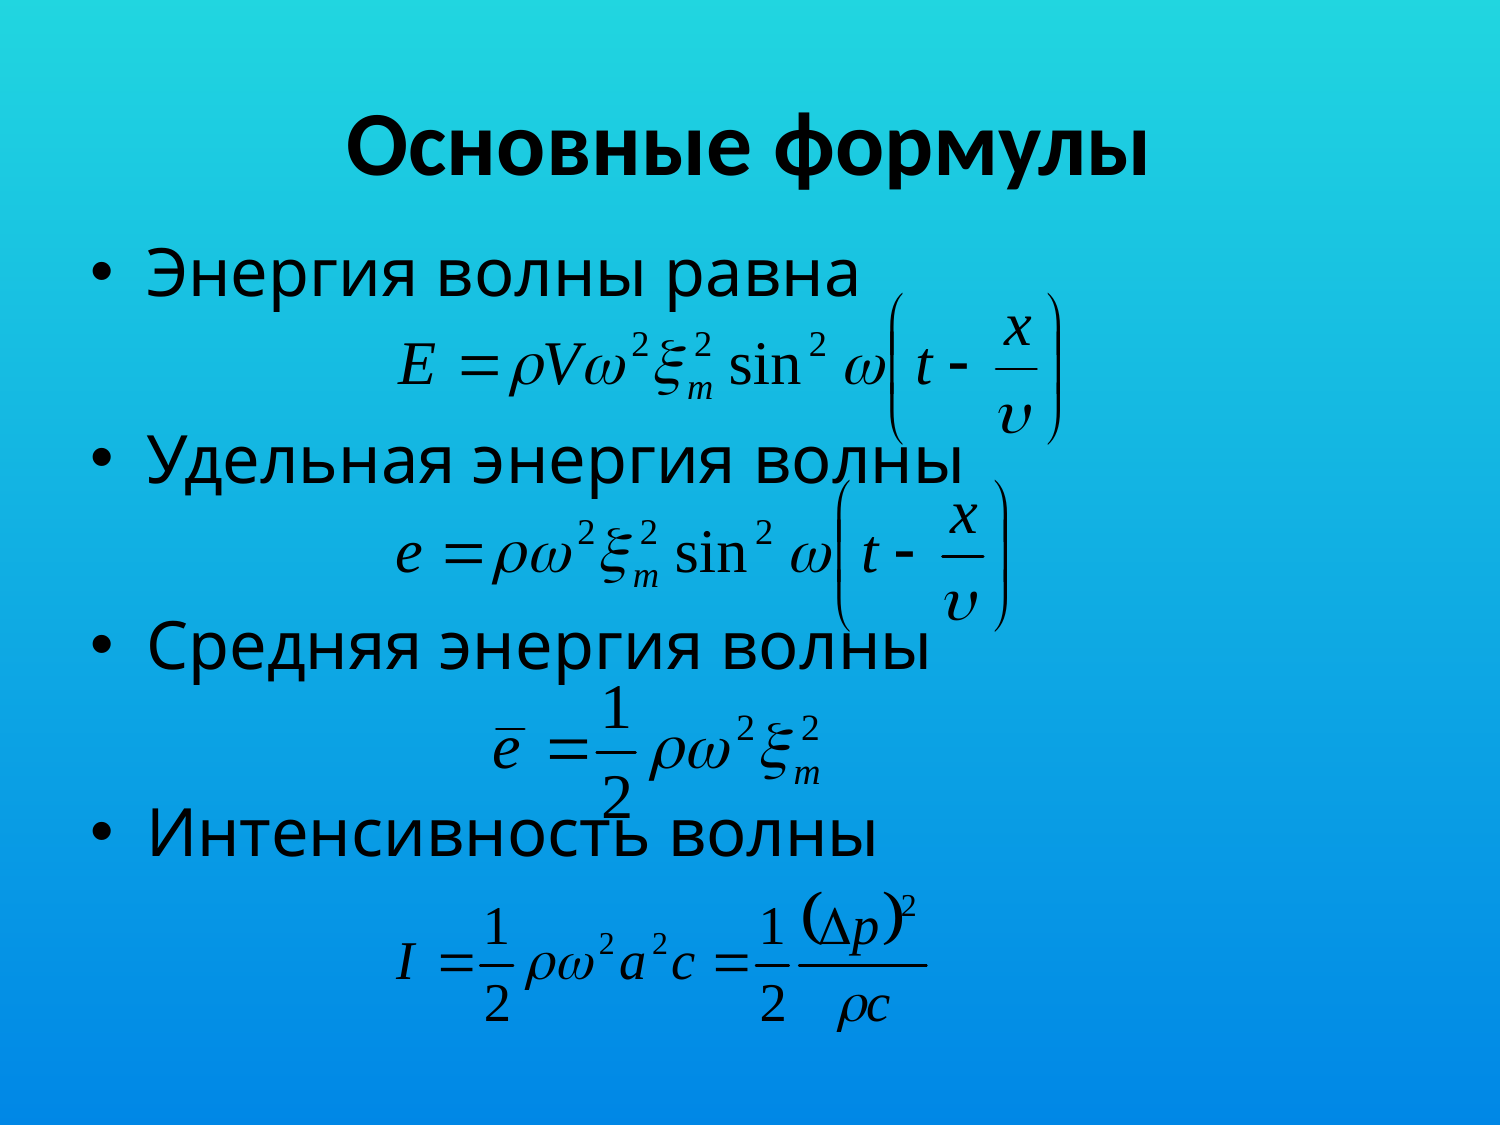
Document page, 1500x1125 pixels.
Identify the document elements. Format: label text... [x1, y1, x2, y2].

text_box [386, 280, 1079, 458]
title Основные формулы [75, 45, 1425, 222]
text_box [386, 468, 1028, 645]
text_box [483, 667, 833, 833]
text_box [386, 878, 938, 1044]
list Энергия волны равна Удельная энергия волны Средняя энергия волны Интенсивность волны [75, 222, 1425, 1005]
